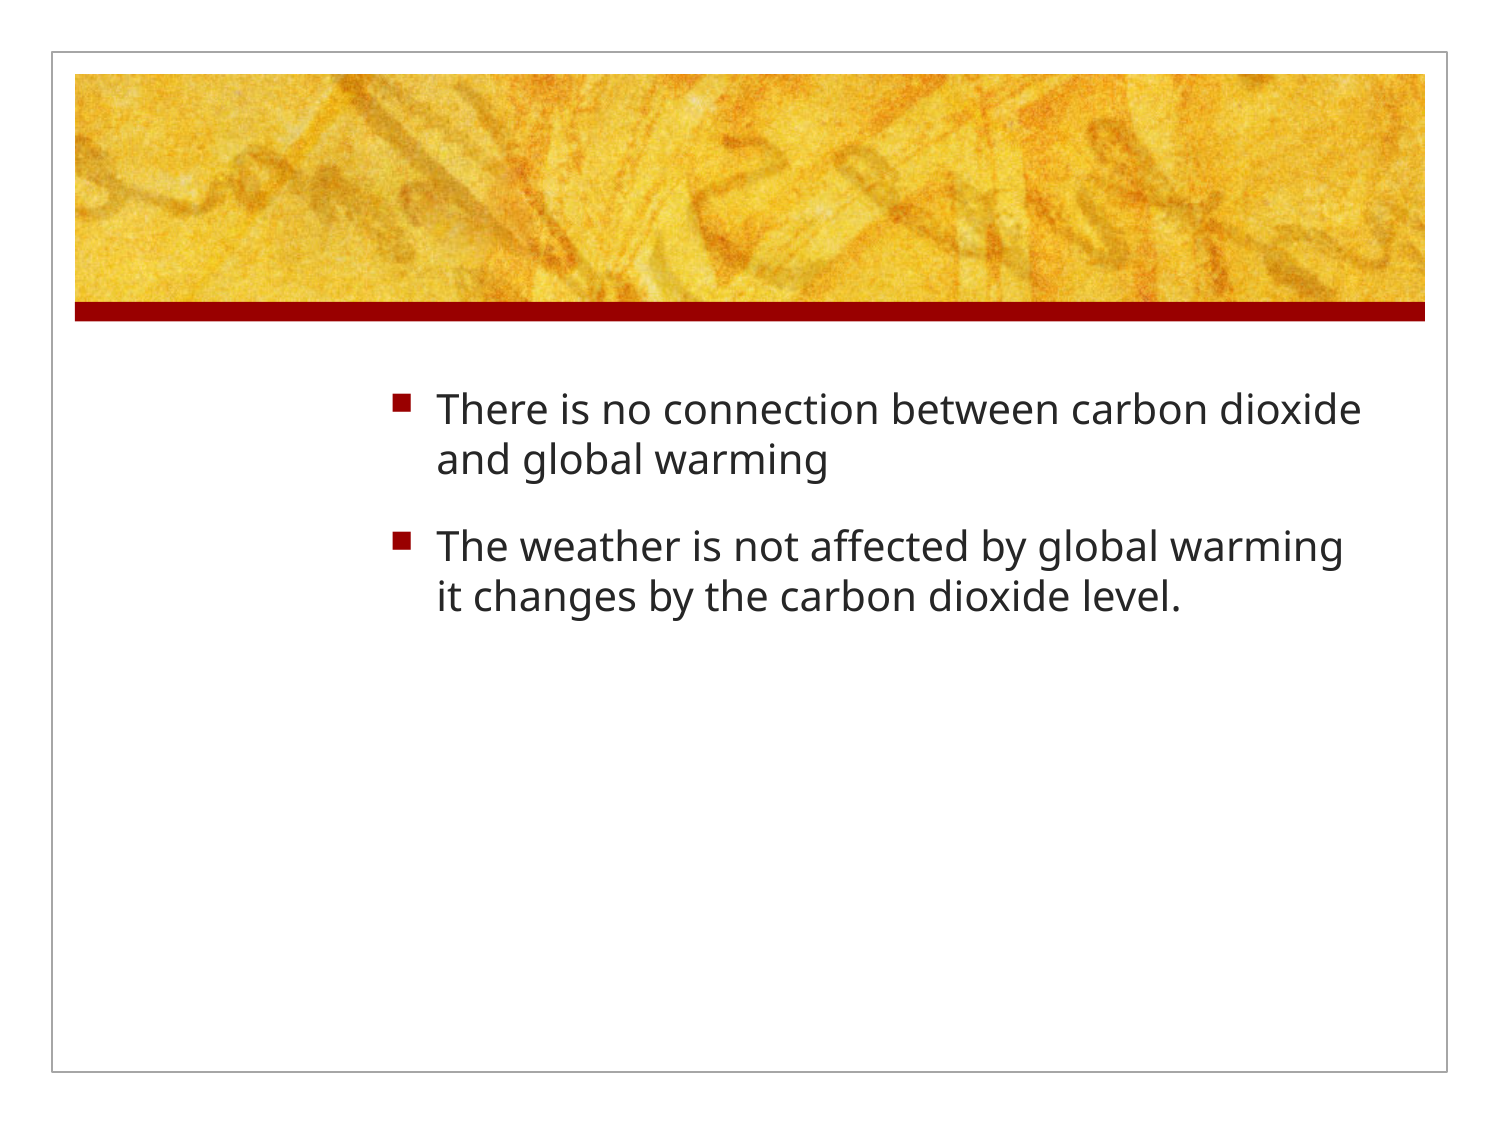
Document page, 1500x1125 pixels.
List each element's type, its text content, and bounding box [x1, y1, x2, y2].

picture [75, 74, 1425, 301]
list There is no connection between carbon dioxide and global warming The weather is not affected by global warming it changes by the carbon dioxide level. [375, 375, 1392, 1005]
